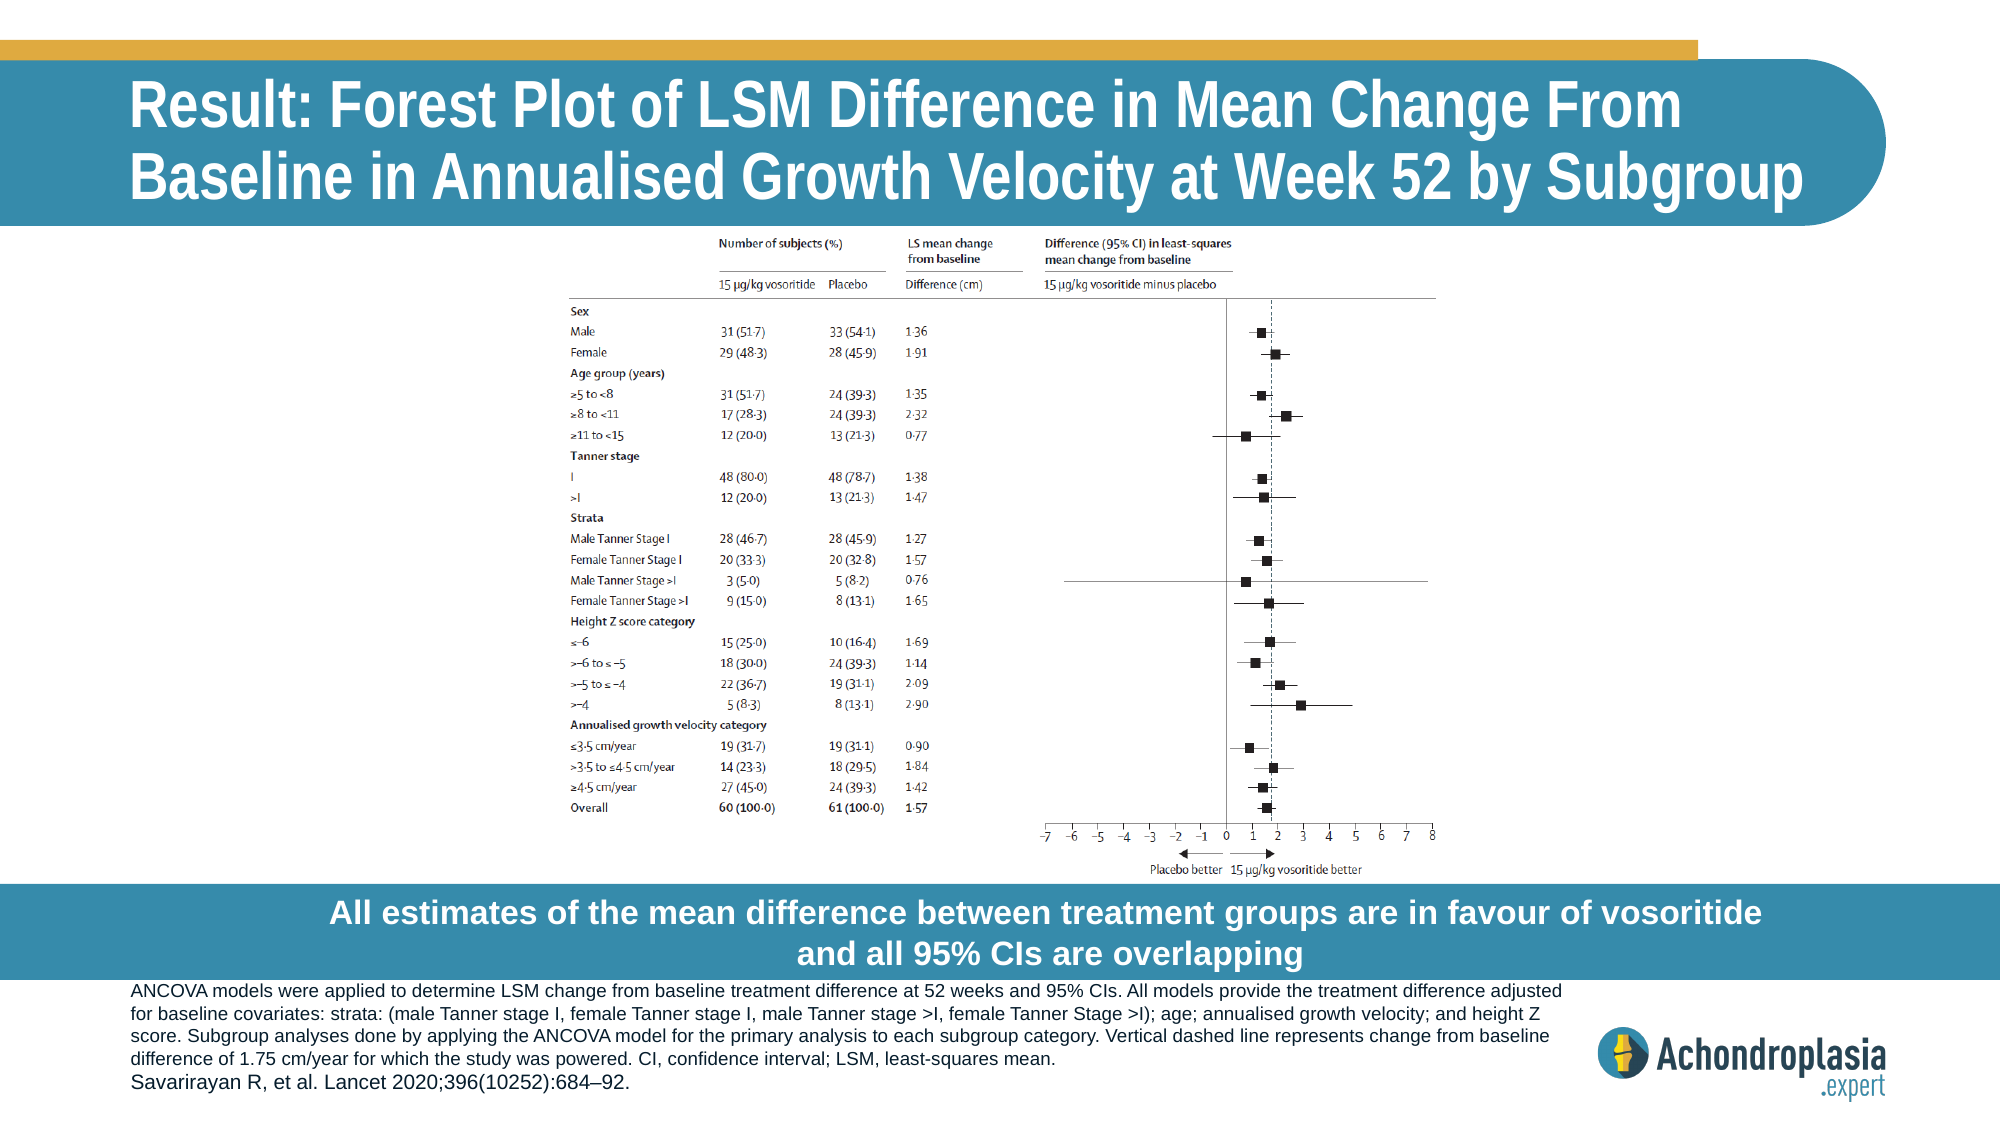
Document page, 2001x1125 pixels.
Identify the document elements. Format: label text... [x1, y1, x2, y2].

footer ANCOVA models were applied to determine LSM change from baseline treatment difference at 52 weeks and 95% CIs. All models provide the treatment difference adjusted for baseline covariates: strata: (male Tanner stage I, female Tanner stage I, male Tanner stage >I, female Tanner Stage >I); age; annualised growth velocity; and height Z score. Subgroup analyses done by applying the ANCOVA model for the primary analysis to each subgroup category. Vertical dashed line represents change from baseline difference of 1.75 cm/year for which the study was powered. CI, confidence interval; LSM, least-squares mean. Savarirayan R, et al. Lancet 2020;396(10252):684–92. [115, 1005, 1598, 1102]
list All estimates of the mean difference between treatment groups are in favour of vosoritide and all 95% CIs are overlapping [0, 883, 2000, 980]
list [559, 227, 1441, 881]
title Result: Forest Plot of LSM Difference in Mean Change From Baseline in Annualised Growth Velocity at Week 52 by Subgroup [114, 59, 1886, 225]
picture [1598, 1027, 1886, 1102]
